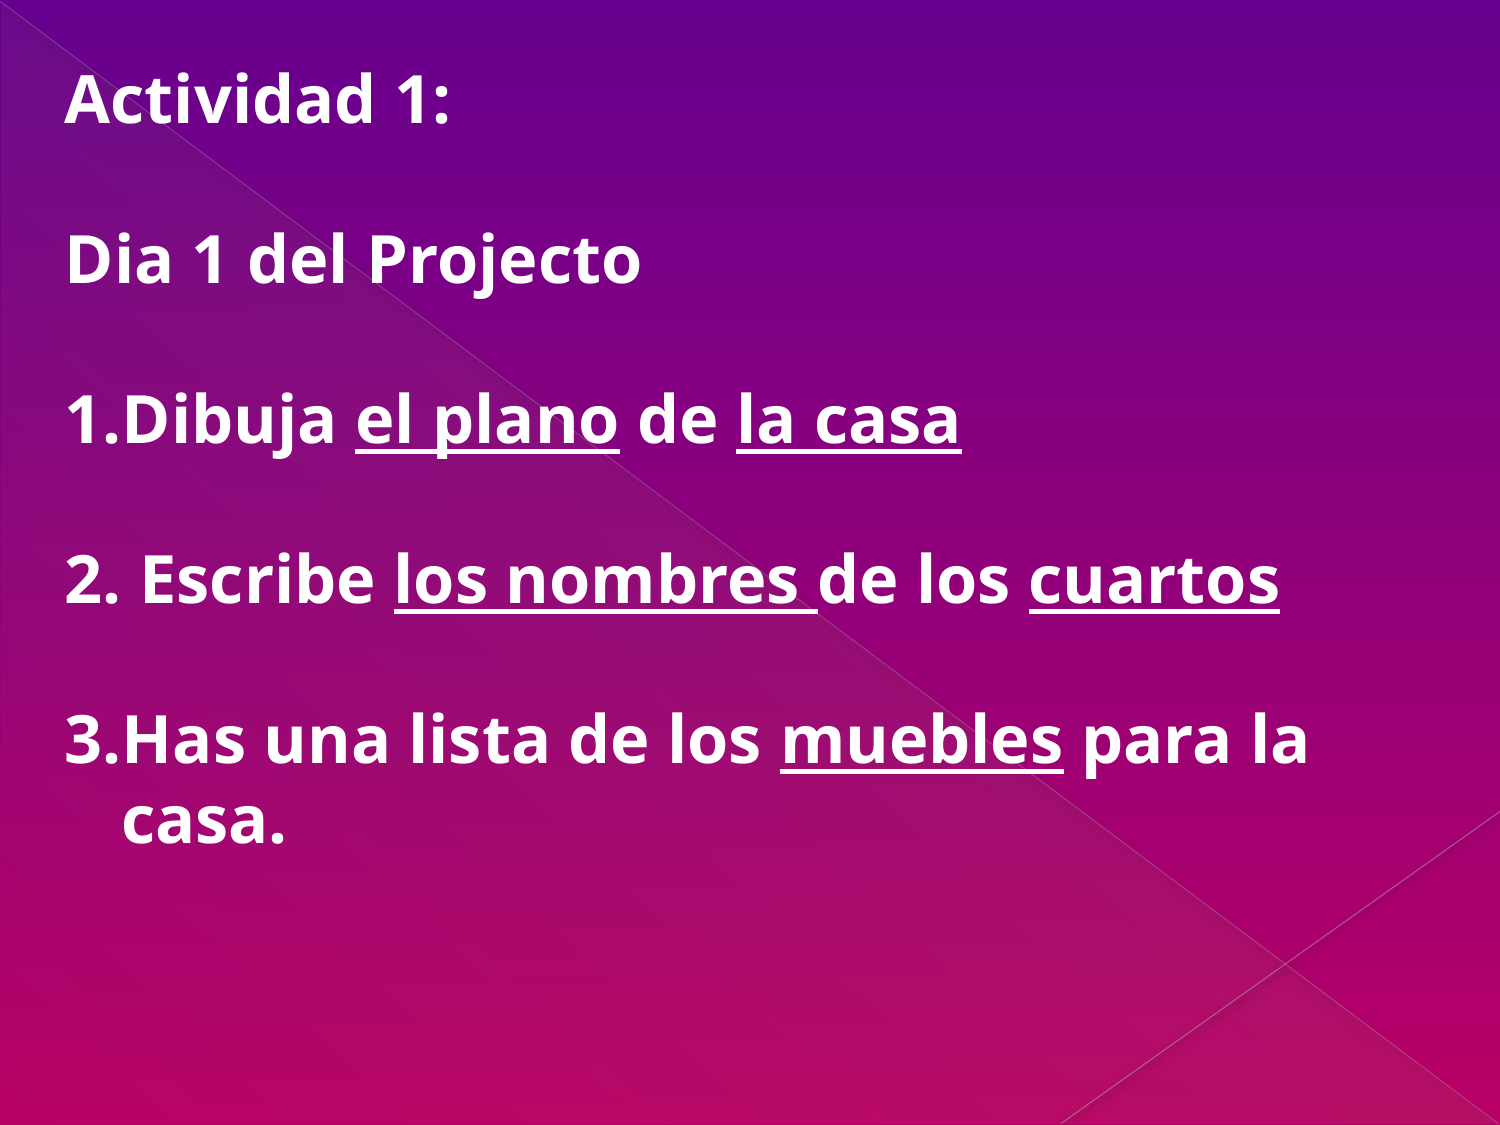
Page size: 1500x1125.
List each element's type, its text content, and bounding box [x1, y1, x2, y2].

text_box Actividad 1: Dia 1 del Projecto Dibuja el plano de la casa 2. Escribe los nombres de los cuartos 3.Has una lista de los muebles para la casa. [50, 49, 1425, 910]
